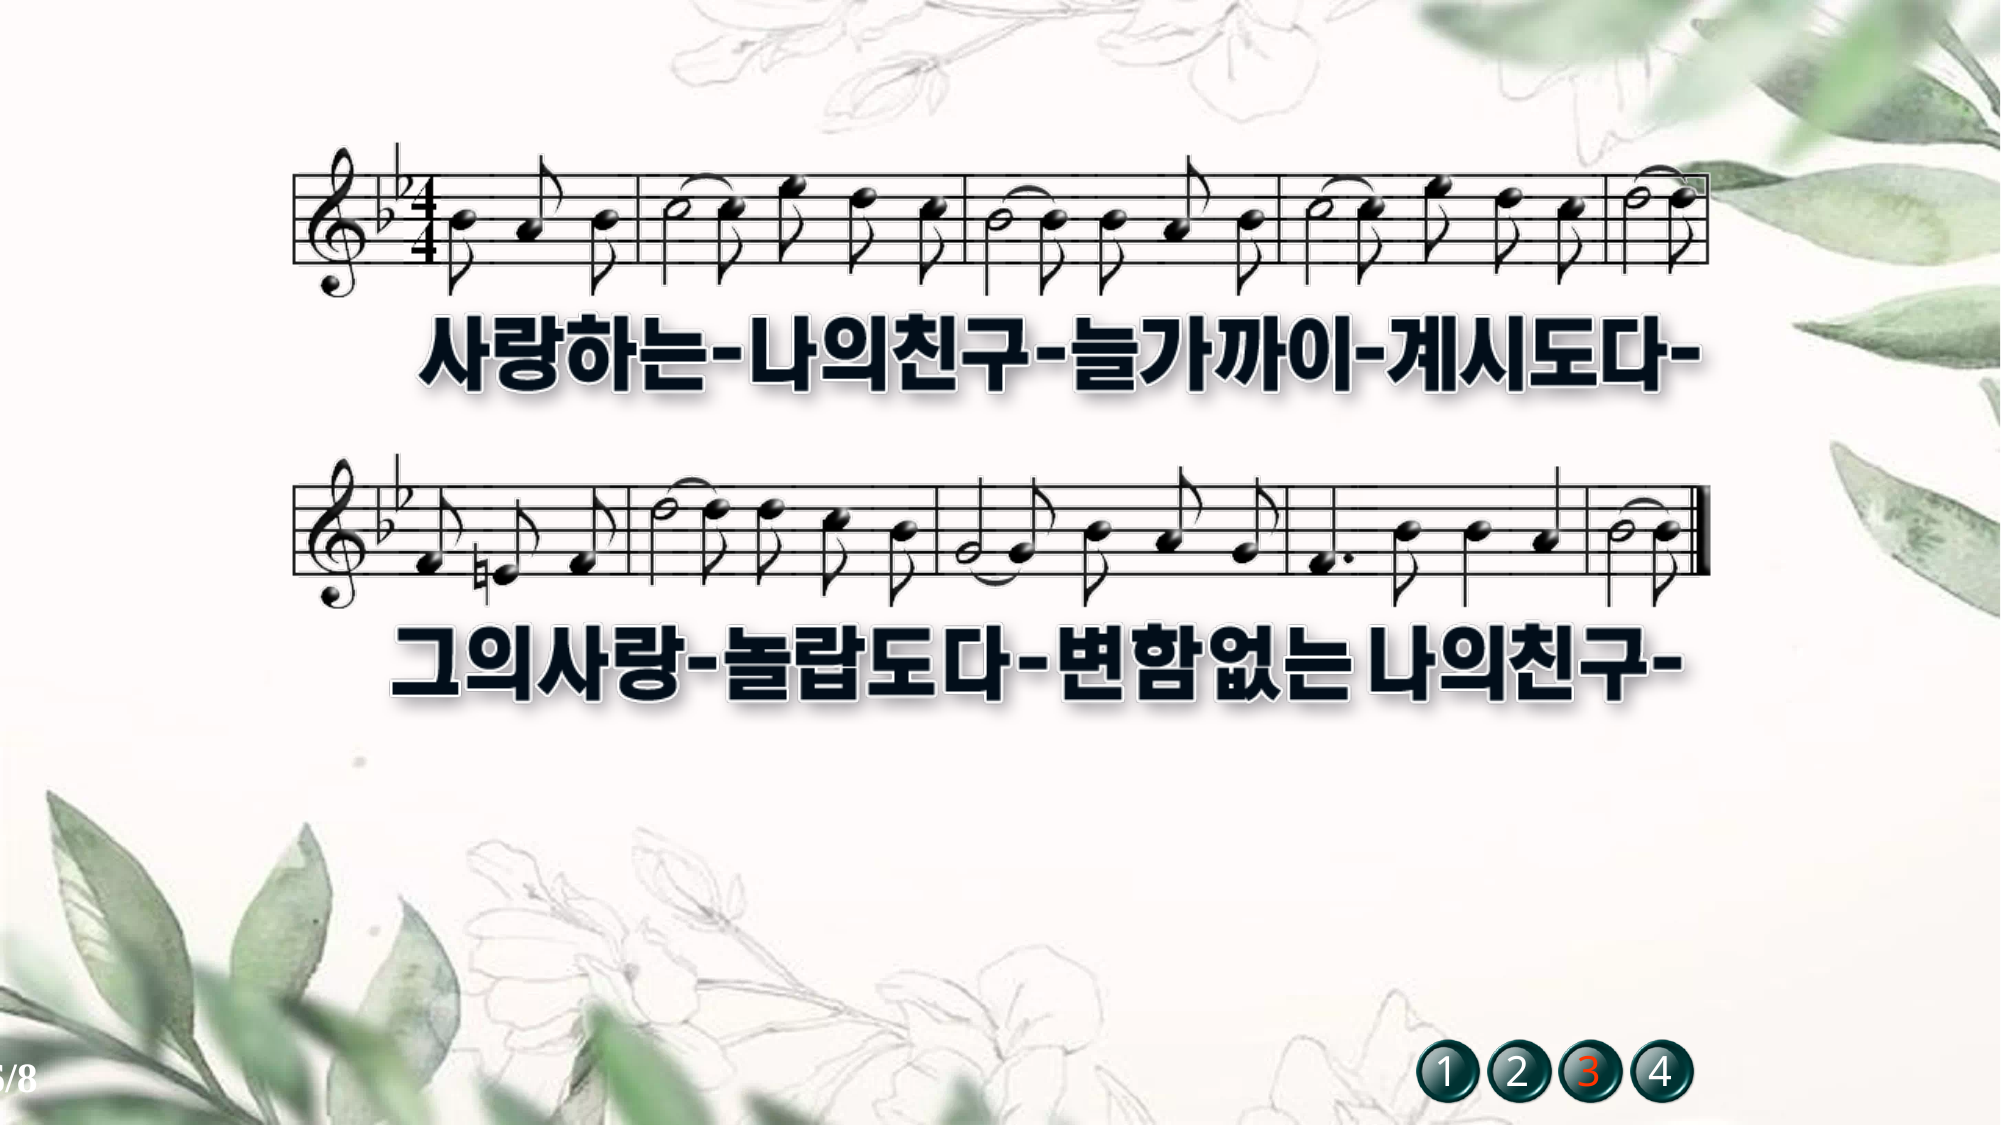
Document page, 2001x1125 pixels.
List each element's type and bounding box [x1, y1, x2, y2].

picture [0, 0, 2001, 1125]
text_box [1555, 1035, 1626, 1106]
text_box [1627, 1035, 1697, 1106]
text_box [1484, 1035, 1555, 1106]
text_box [1413, 1035, 1484, 1106]
